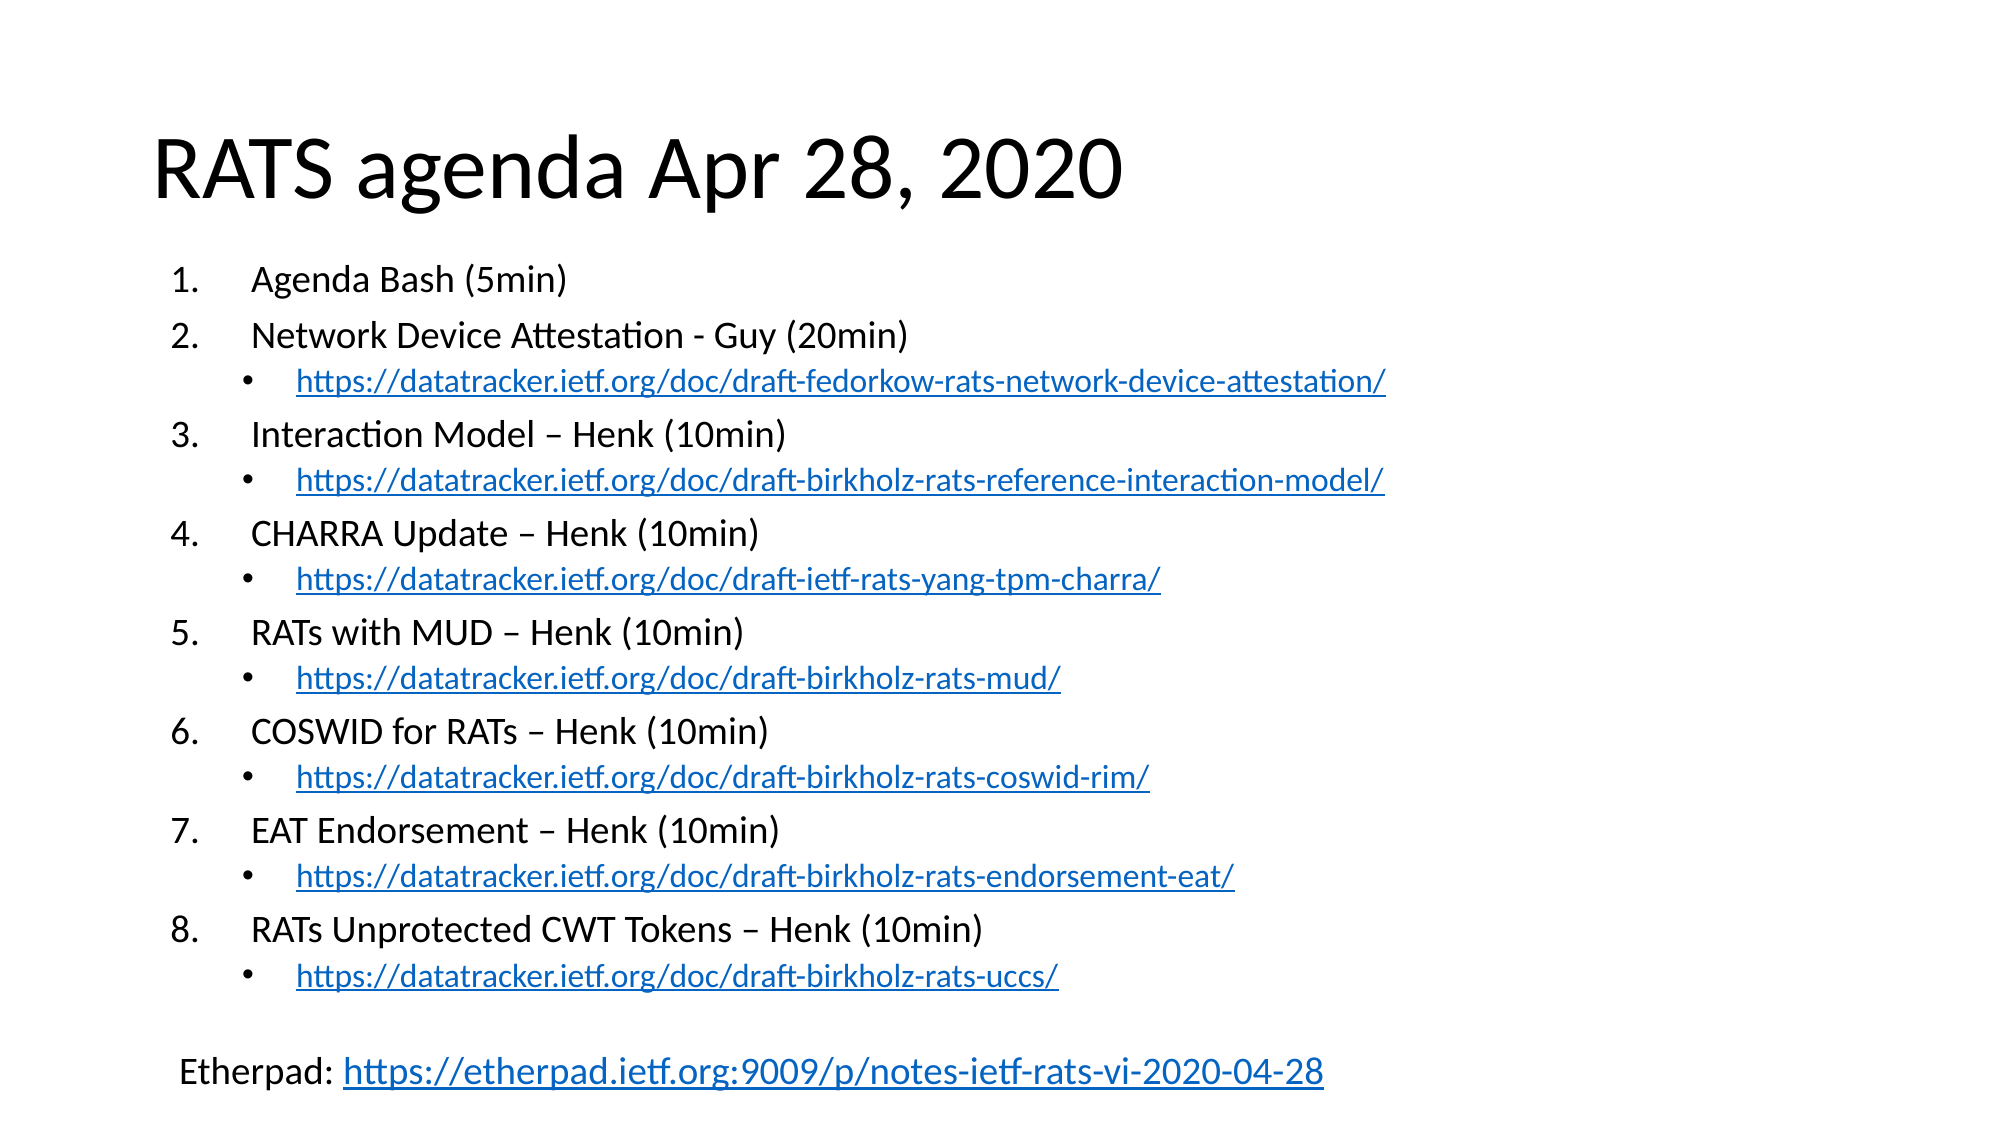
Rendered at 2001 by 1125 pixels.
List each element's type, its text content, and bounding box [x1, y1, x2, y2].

title RATS agenda Apr 28, 2020 [137, 59, 1863, 251]
list Agenda Bash (5min) Network Device Attestation - Guy (20min) https://datatracker.ietf.org/doc/draft-fedorkow-rats-network-device-attestation/ Interaction Model – Henk (10min) https://datatracker.ietf.org/doc/draft-birkholz-rats-reference-interaction-model/ CHARRA Update – Henk (10min) https://datatracker.ietf.org/doc/draft-ietf-rats-yang-tpm-charra/ RATs with MUD – Henk (10min) https://datatracker.ietf.org/doc/draft-birkholz-rats-mud/ COSWID for RATs – Henk (10min) https://datatracker.ietf.org/doc/draft-birkholz-rats-coswid-rim/ EAT Endorsement – Henk (10min) https://datatracker.ietf.org/doc/draft-birkholz-rats-endorsement-eat/ RATs Unprotected CWT Tokens – Henk (10min) https://datatracker.ietf.org/doc/draft-birkholz-rats-uccs/ Etherpad: https://etherpad.ietf.org:9009/p/notes-ietf-rats-vi-2020-04-28 [137, 251, 1863, 1106]
